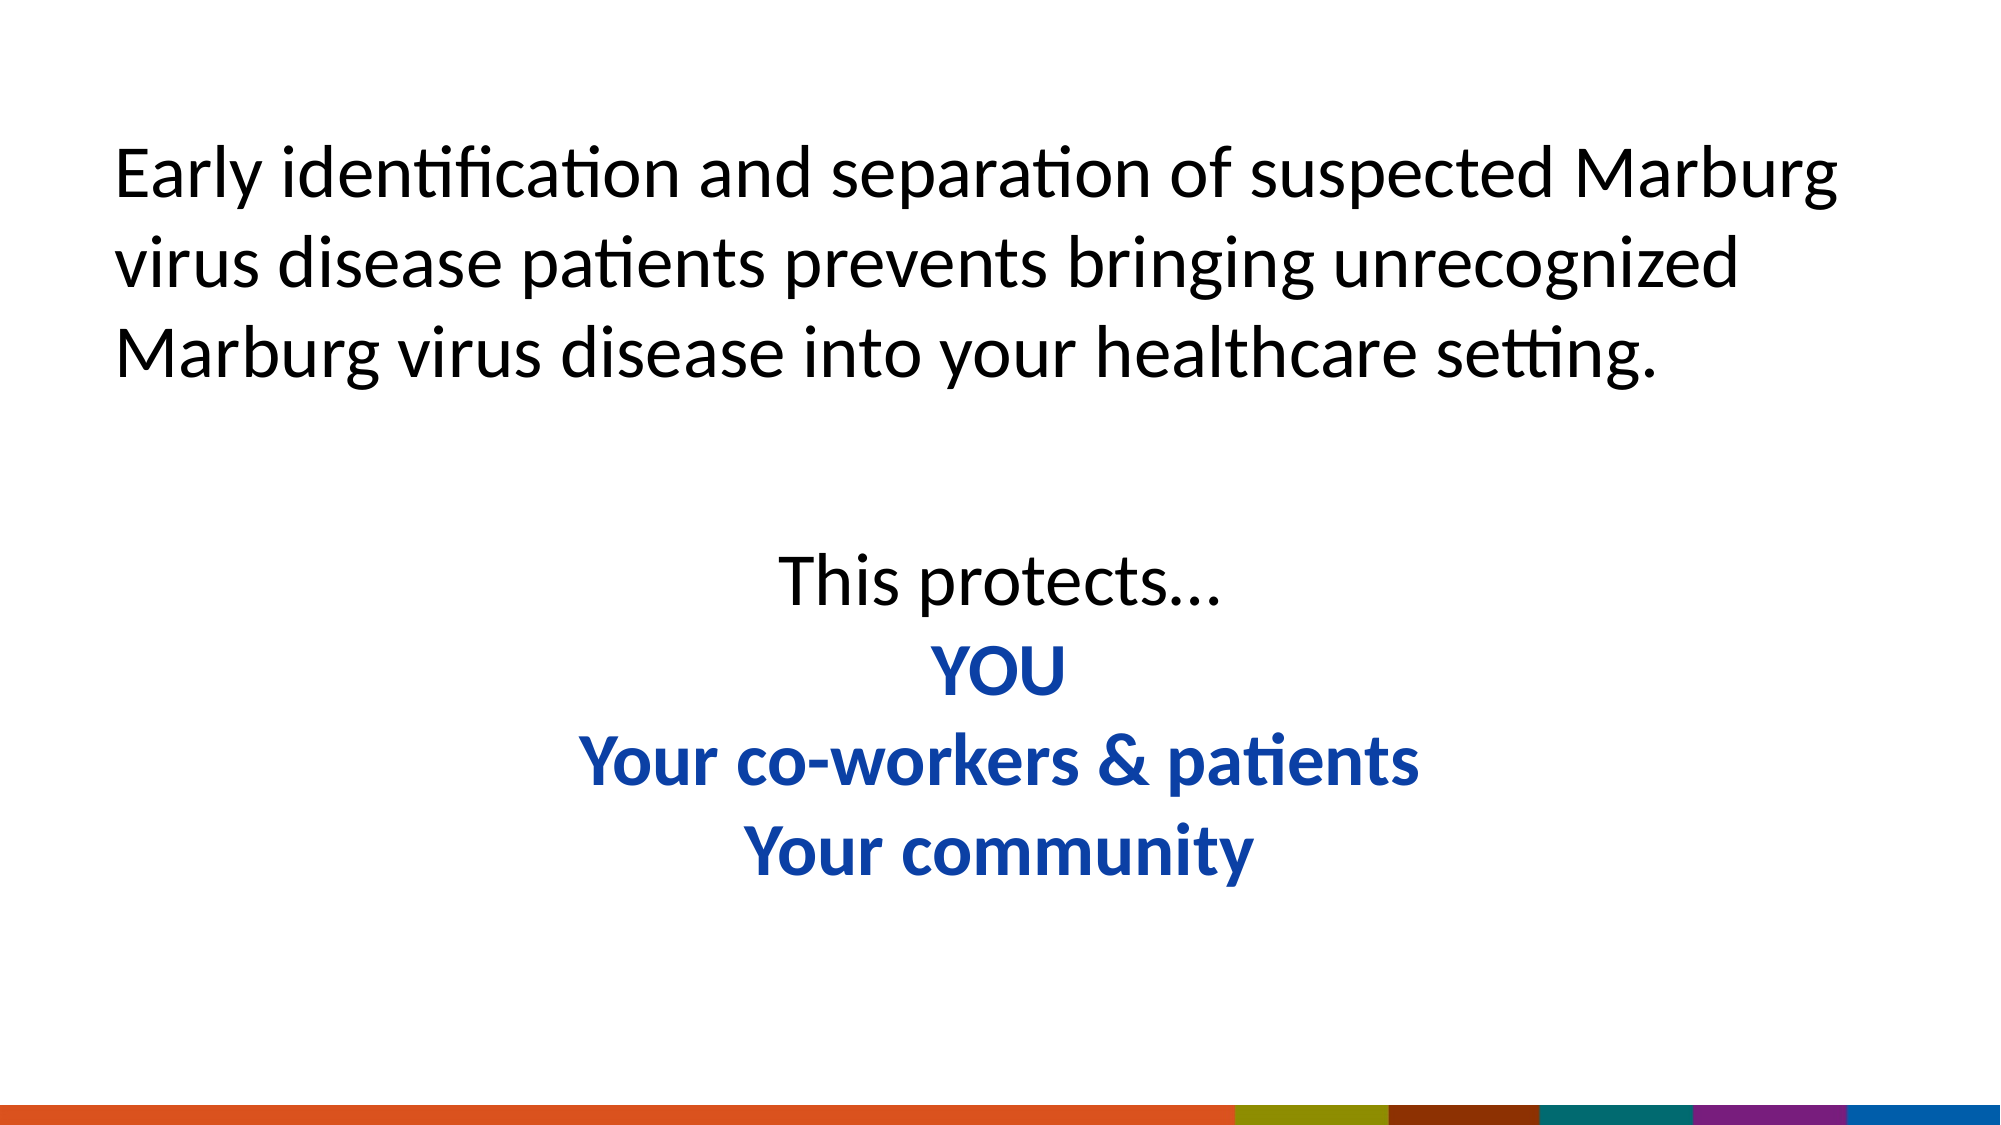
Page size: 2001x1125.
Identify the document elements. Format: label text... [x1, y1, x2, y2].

title Early identification and separation of suspected Marburg virus disease patients prevents bringing unrecognized Marburg virus disease into your healthcare setting. This protects… YOU Your co-workers & patients Your community [99, 114, 1900, 976]
picture [0, 1105, 2000, 1125]
